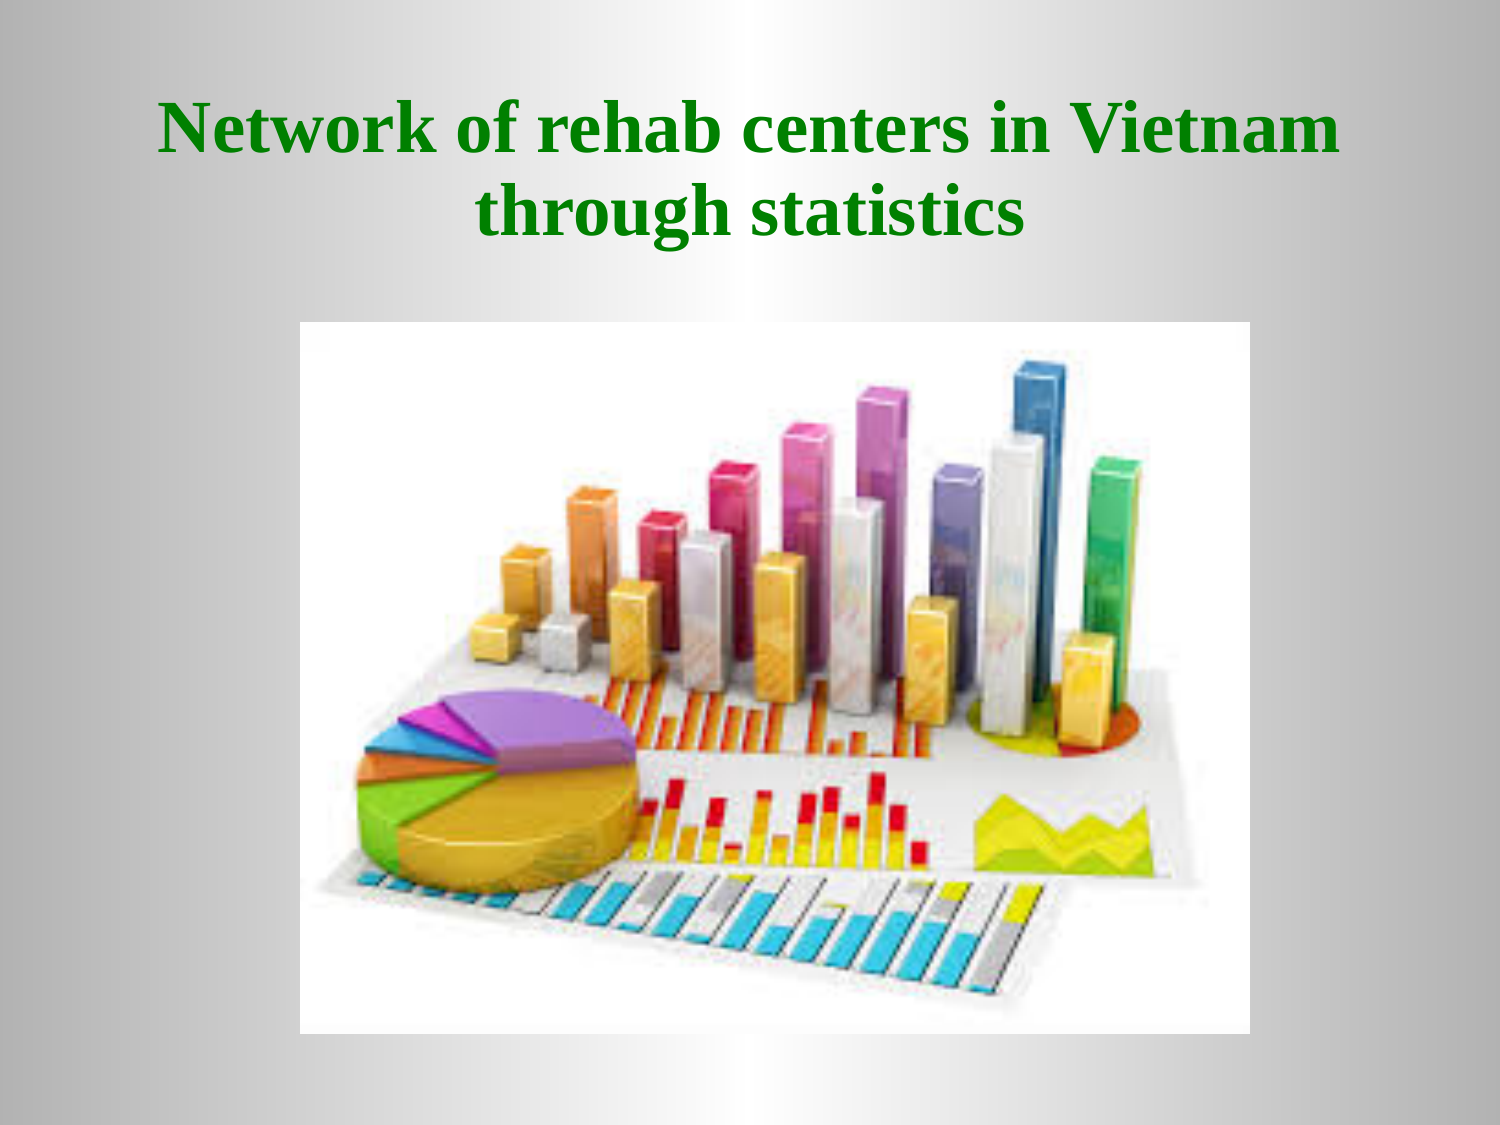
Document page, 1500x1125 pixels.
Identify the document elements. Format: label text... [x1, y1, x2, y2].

picture [299, 321, 1251, 1034]
title Network of rehab centers in Vietnam through statistics [112, 75, 1388, 263]
